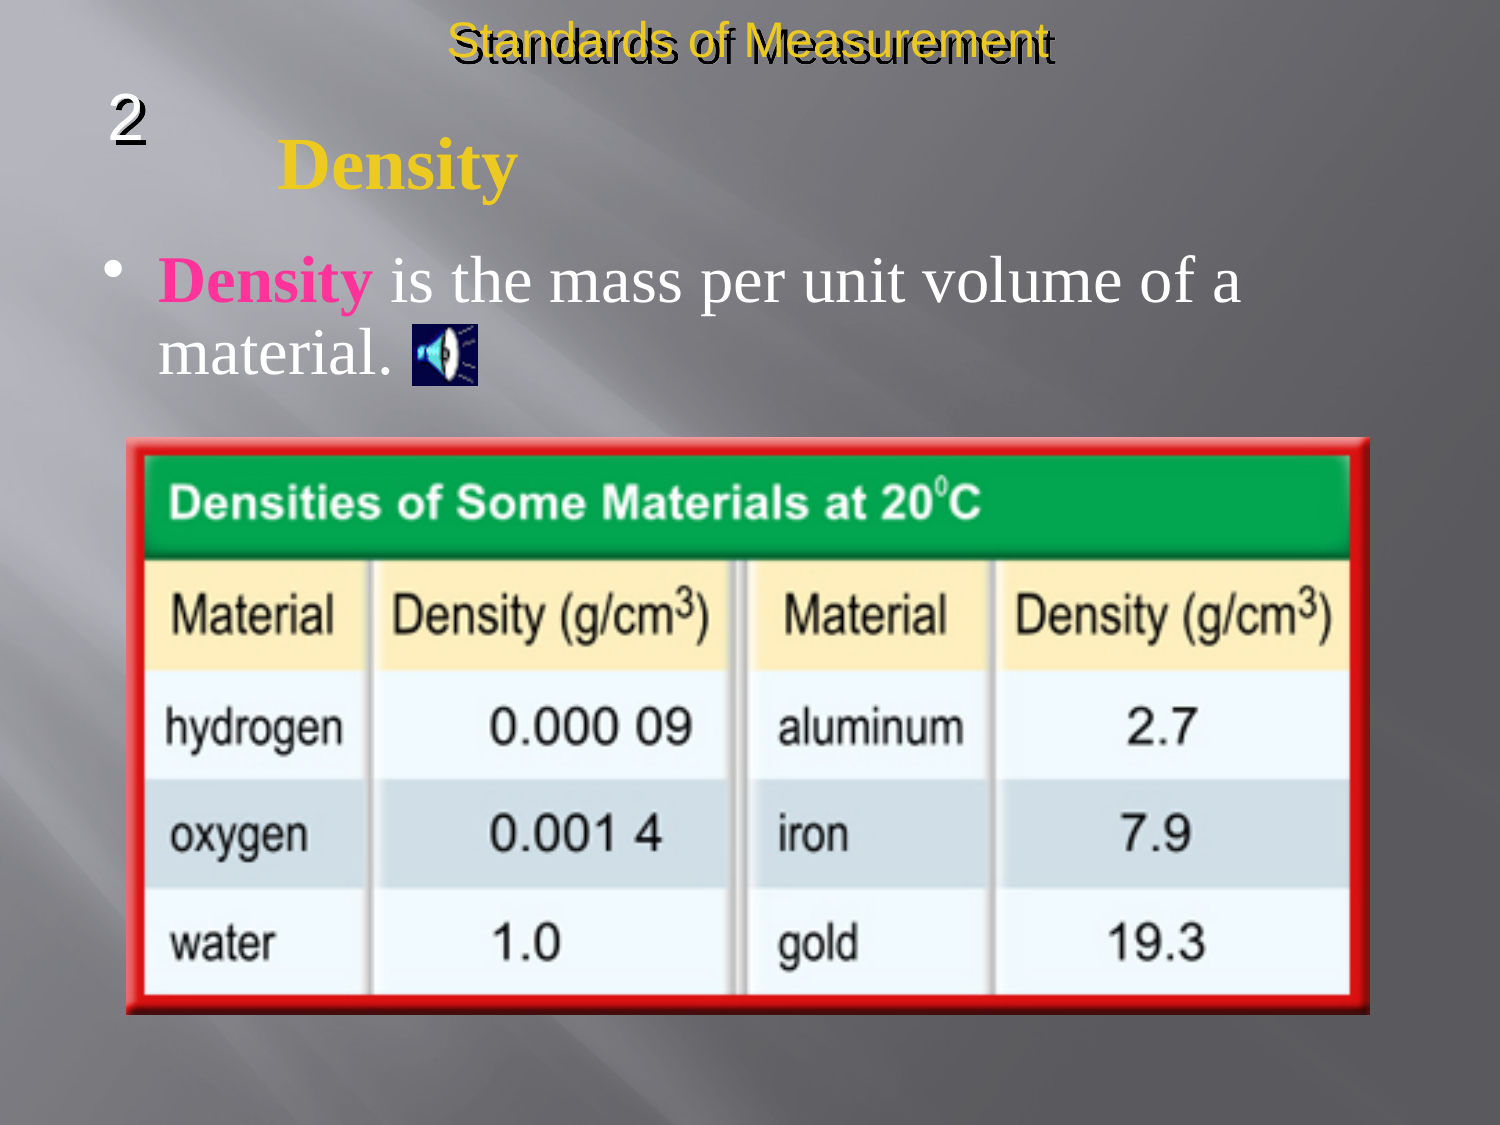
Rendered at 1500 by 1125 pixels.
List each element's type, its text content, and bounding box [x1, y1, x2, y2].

picture [126, 437, 1370, 1015]
text_box Density is the mass per unit volume of a material. [87, 237, 1400, 397]
text_box 2 [93, 66, 160, 162]
picture [412, 324, 478, 386]
text_box Standards of Measurement [431, 0, 1065, 75]
text_box Density [262, 117, 535, 214]
